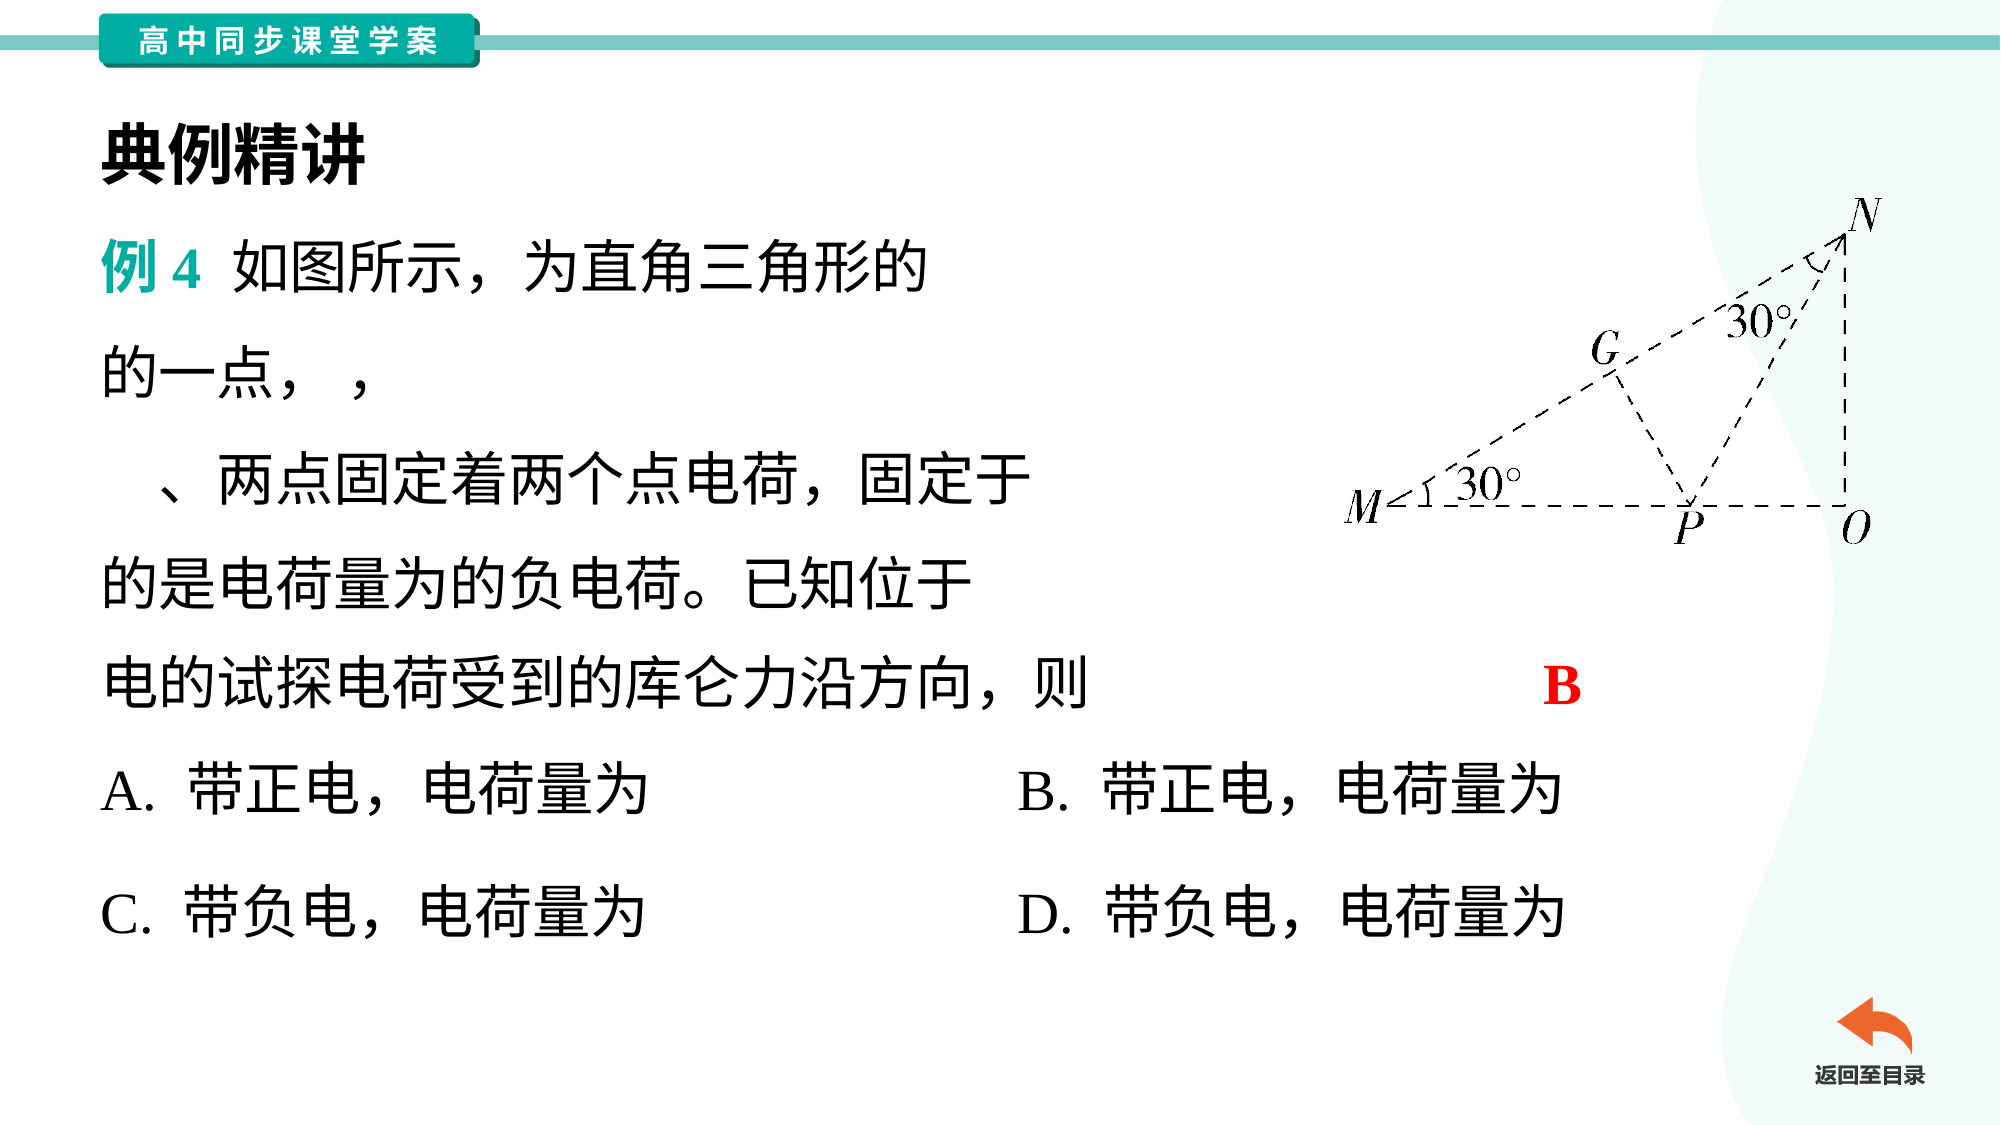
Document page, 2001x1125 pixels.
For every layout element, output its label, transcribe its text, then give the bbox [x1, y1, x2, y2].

text_box 典例精讲 [100, 76, 1899, 254]
text_box B [1522, 612, 1604, 706]
picture [0, 0, 2000, 1125]
